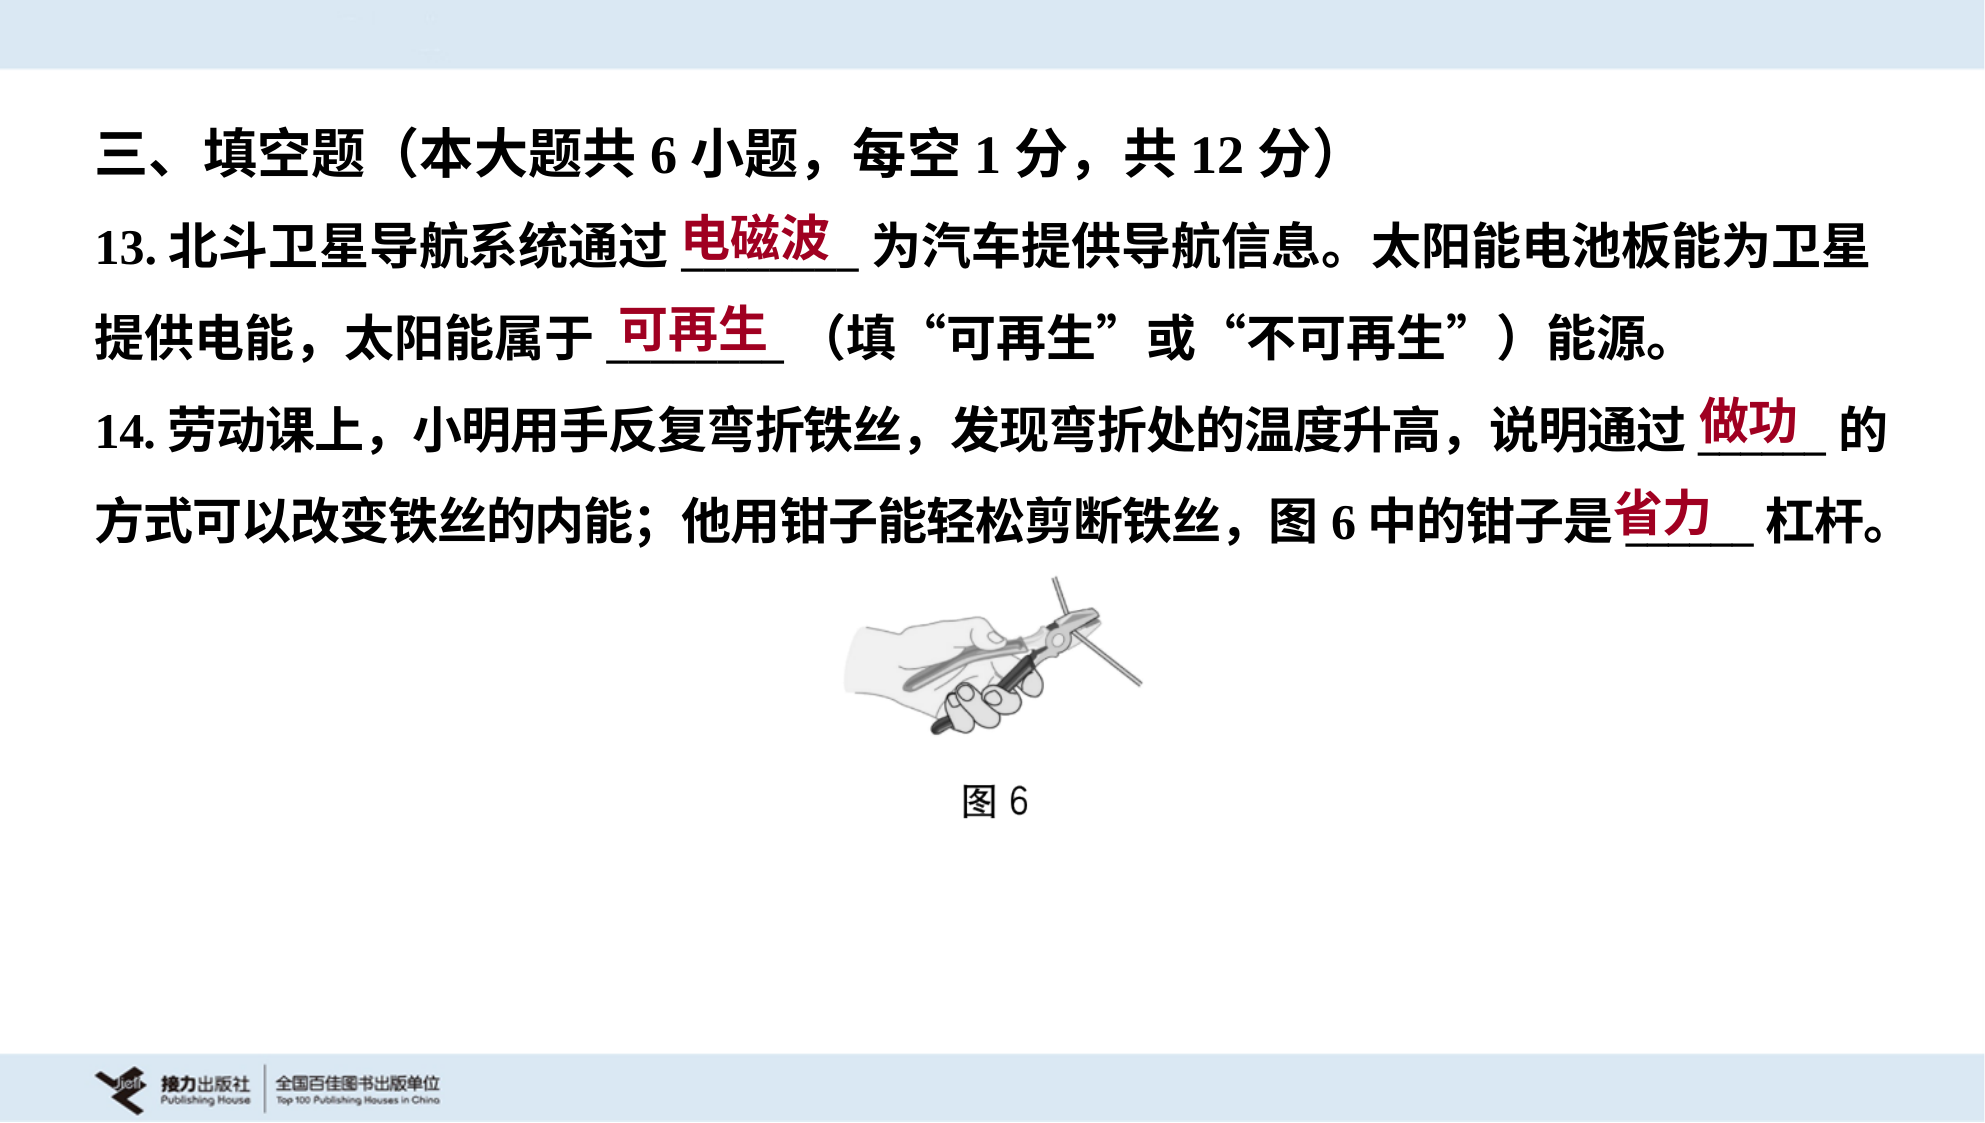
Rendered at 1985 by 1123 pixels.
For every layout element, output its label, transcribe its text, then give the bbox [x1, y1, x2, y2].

text_box 三、填空题（本大题共6小题，每空1分，共12分） [94, 88, 1892, 183]
text_box 电磁波 [662, 178, 850, 267]
text_box 省力 [1596, 453, 1730, 542]
text_box 做功 [1681, 361, 1816, 450]
text_box 可再生 [599, 270, 787, 358]
picture [0, 0, 1985, 1122]
text_box 13.北斗卫星导航系统通过________为汽车提供导航信息。太阳能电池板能为卫星 提供电能，太阳能属于________（填“可再生”或“不可再生”）能源。 14.劳动课上，小明用手反复弯折铁丝，发现弯折处的温度升高，说明通过______的 方式可以改变铁丝的内能；他用钳子能轻松剪断铁丝，图6中的钳子是______杠杆。 [94, 183, 1892, 550]
